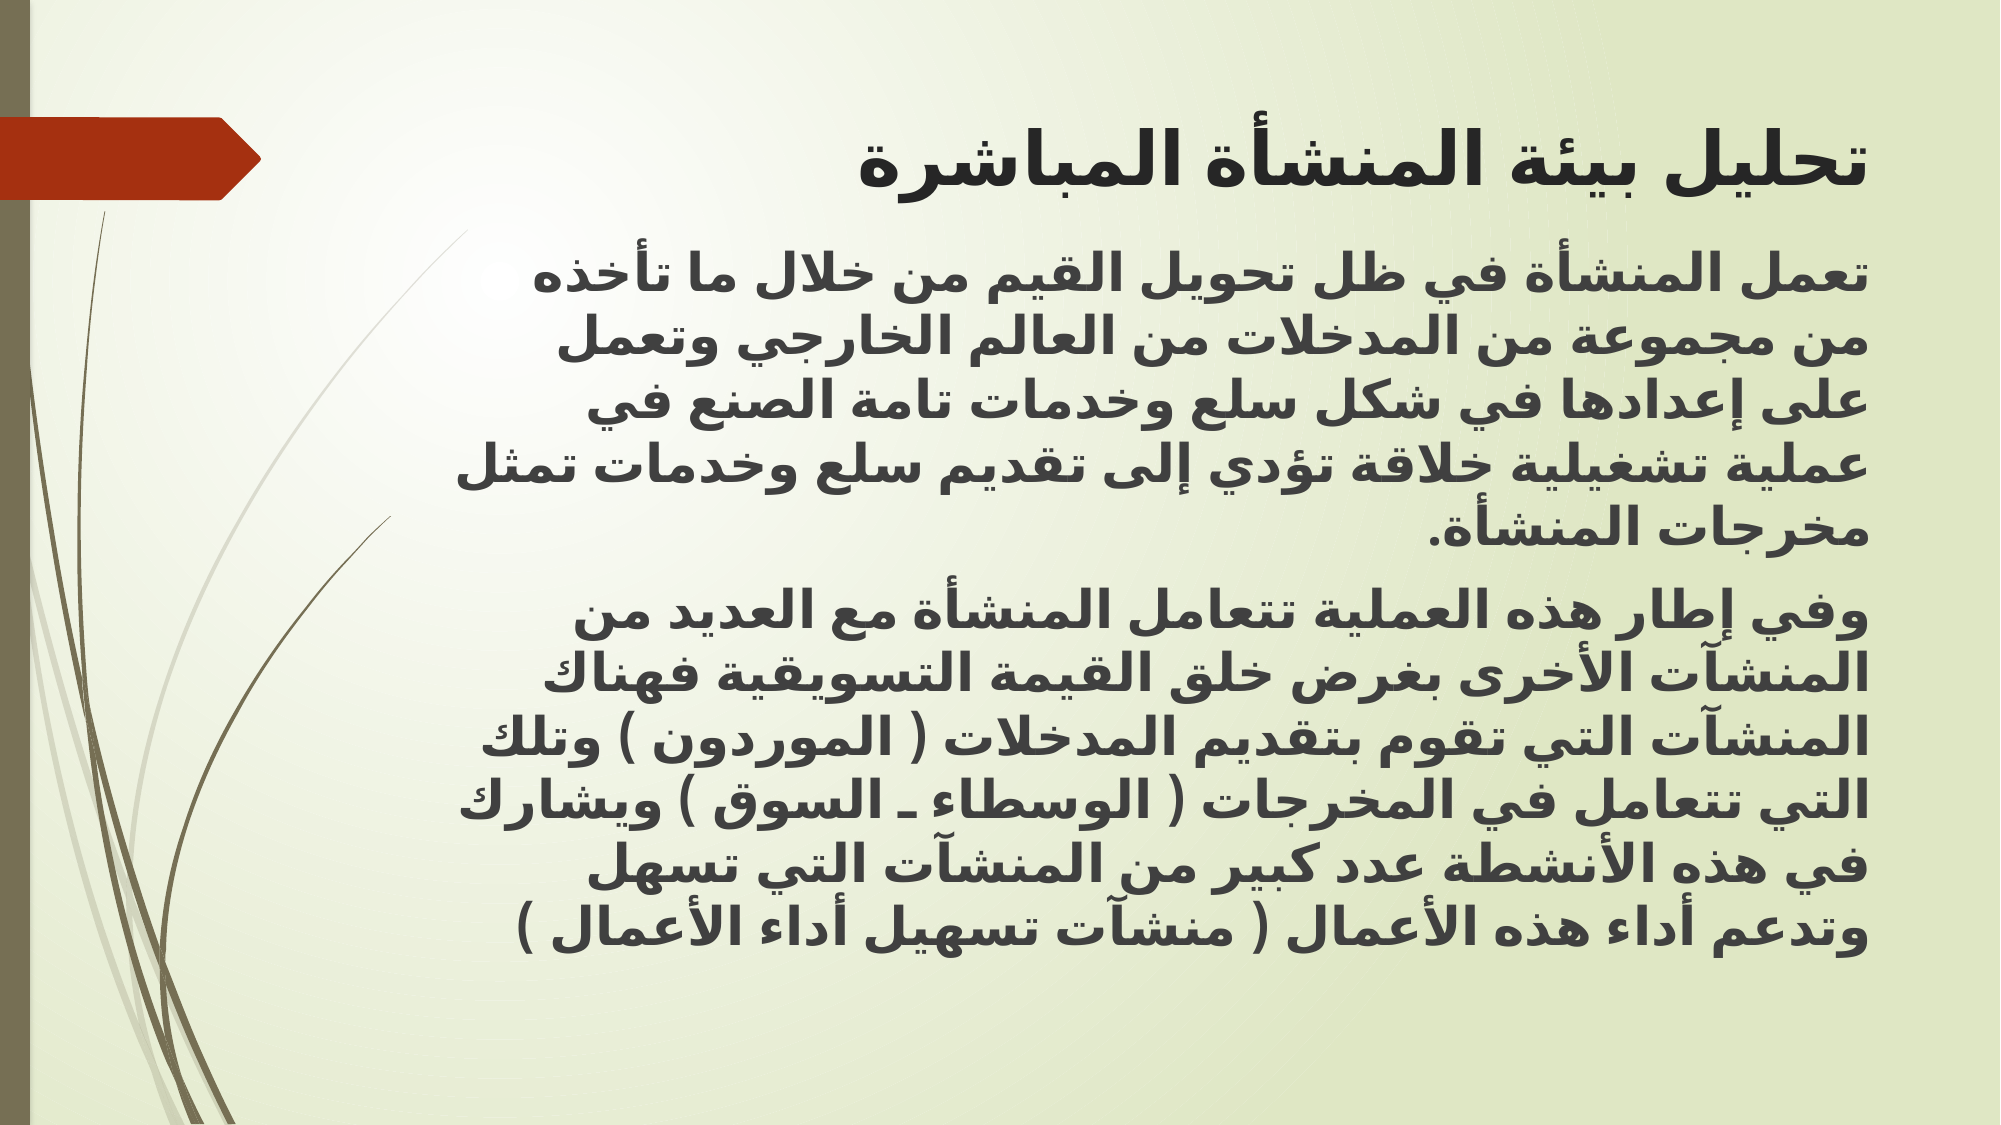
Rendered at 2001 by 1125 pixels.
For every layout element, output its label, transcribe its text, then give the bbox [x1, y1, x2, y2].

title تحليل بيئة المنشأة المباشرة [425, 102, 1888, 231]
list تعمل المنشأة في ظل تحويل القيم من خلال ما تأخذه من مجموعة من المدخلات من العالم الخارجي وتعمل على إعدادها في شكل سلع وخدمات تامة الصنع في عملية تشغيلية خلاقة تؤدي إلى تقديم سلع وخدمات تمثل مخرجات المنشأة. وفي إطار هذه العملية تتعامل المنشأة مع العديد من المنشآت الأخرى بغرض خلق القيمة التسويقية فهناك المنشآت التي تقوم بتقديم المدخلات ( الموردون ) وتلك التي تتعامل في المخرجات ( الوسطاء ـ السوق ) ويشارك في هذه الأنشطة عدد كبير من المنشآت التي تسهل وتدعم أداء هذه الأعمال ( منشآت تسهيل أداء الأعمال ) [424, 231, 1888, 970]
